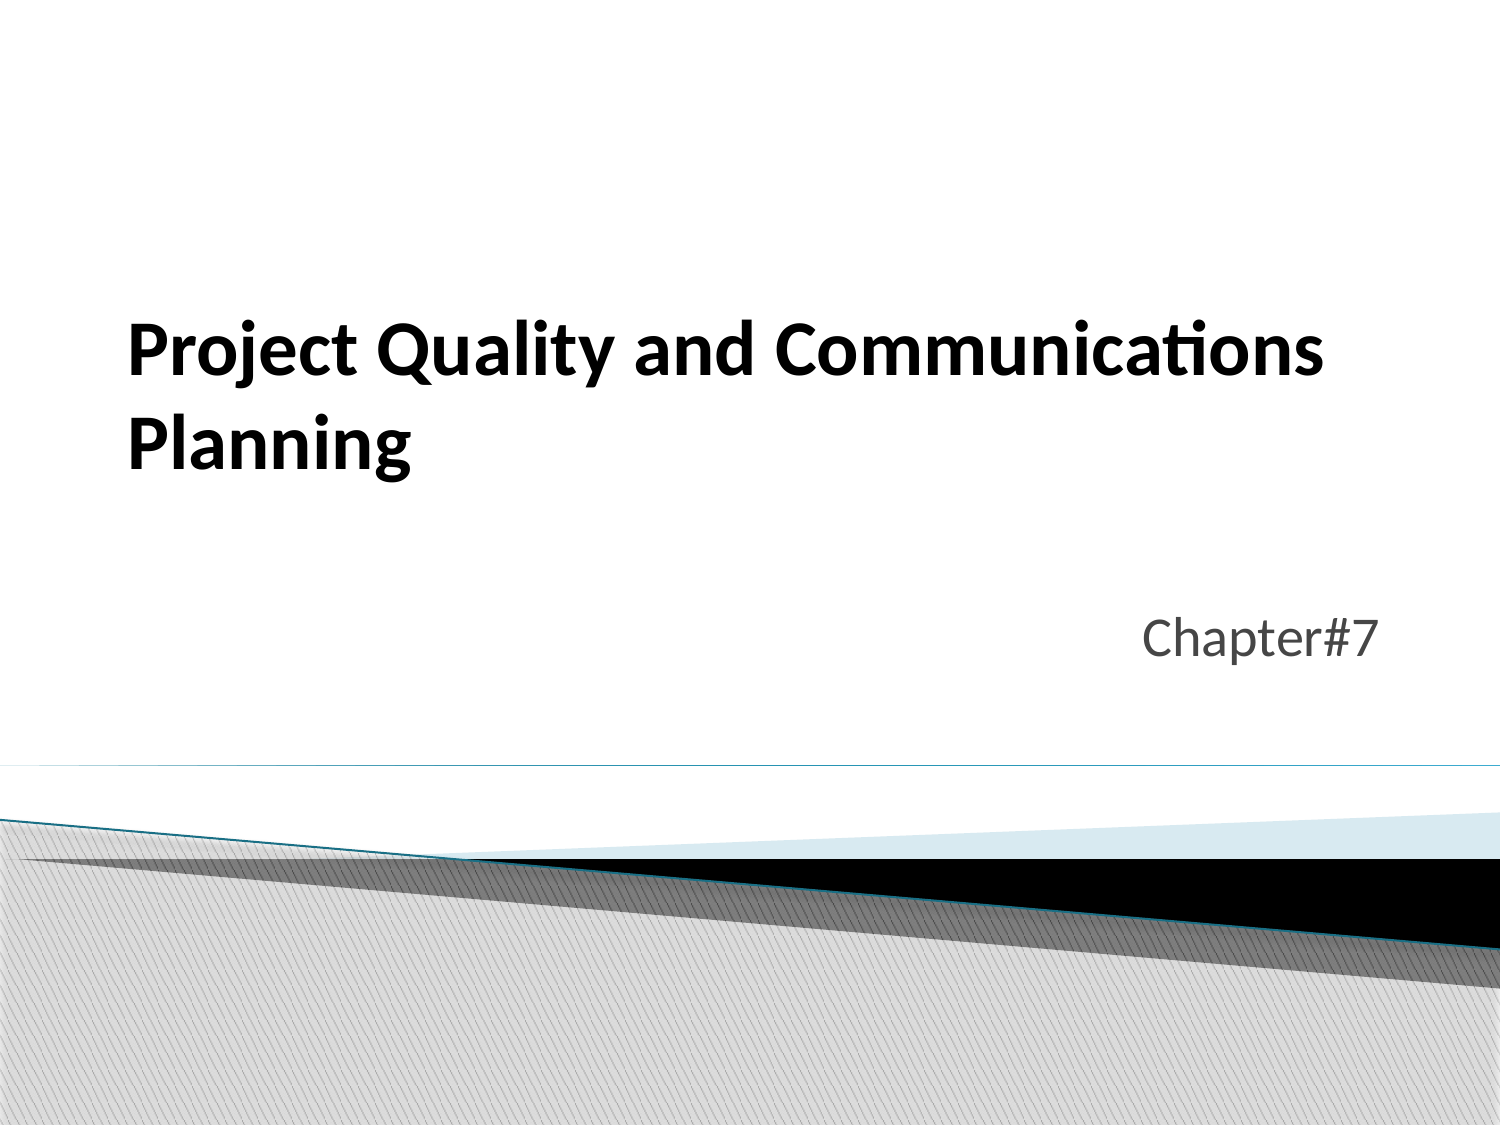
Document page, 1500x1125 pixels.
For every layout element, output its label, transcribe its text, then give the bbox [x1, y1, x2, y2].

title Project Quality and Communications Planning [112, 287, 1388, 588]
picture [5, 859, 1500, 989]
subtitle Chapter#7 [112, 592, 1388, 790]
